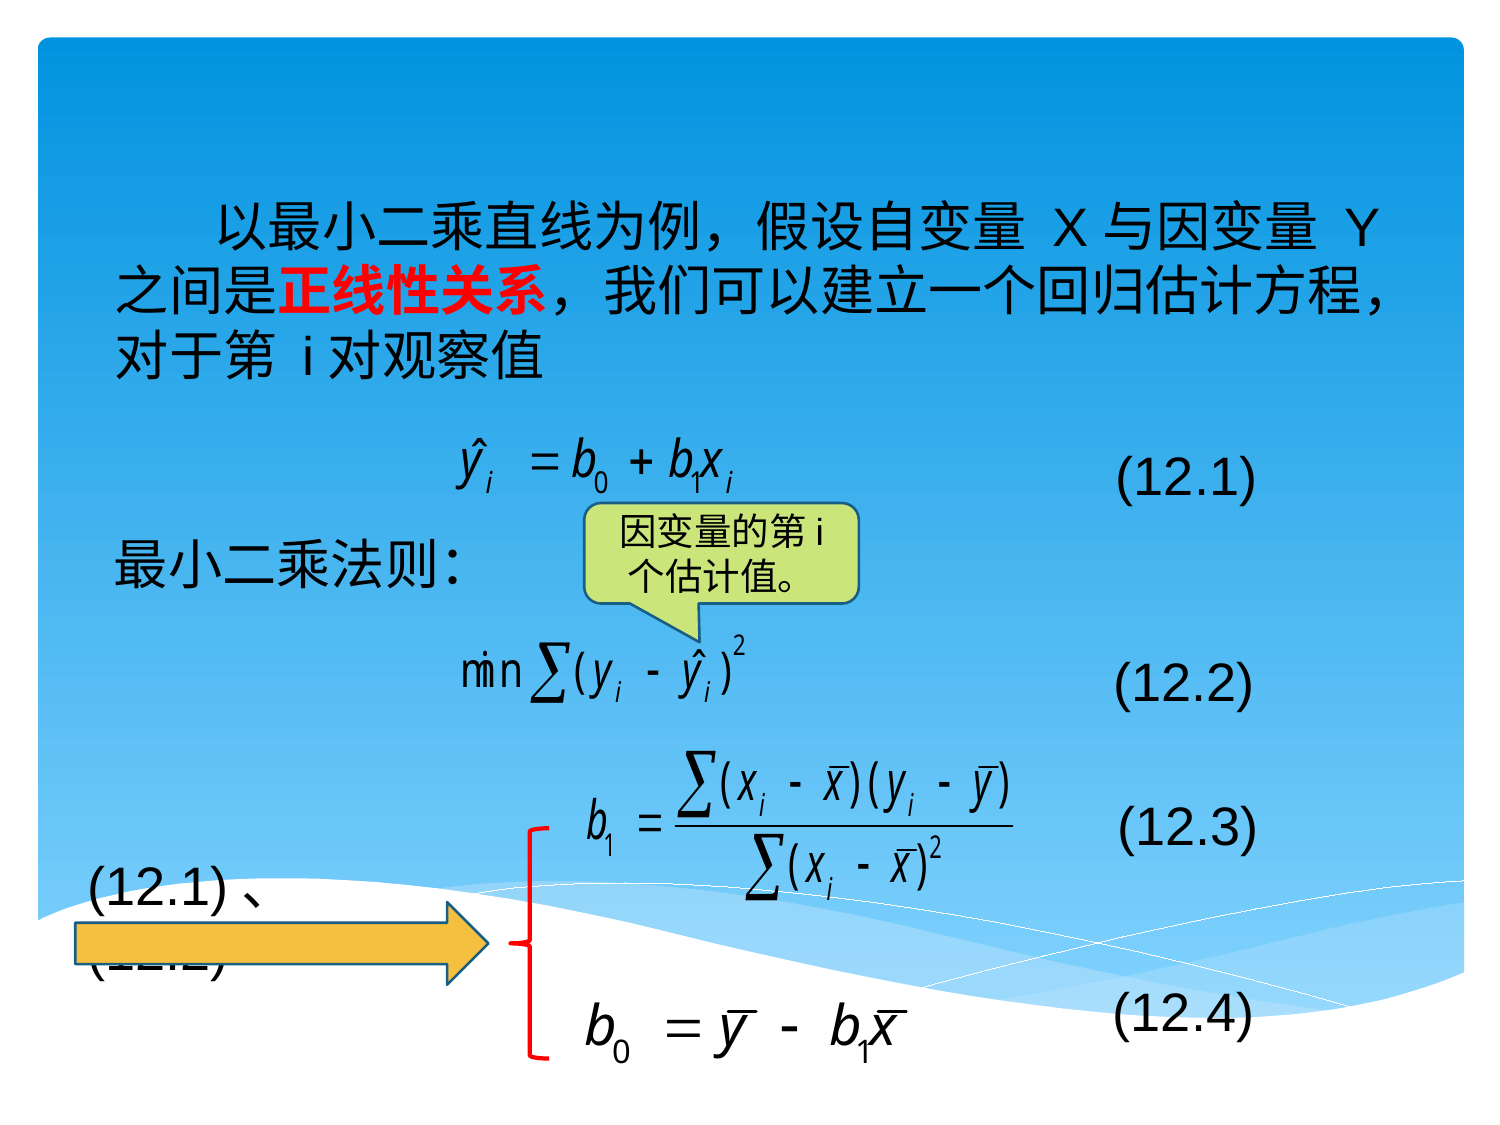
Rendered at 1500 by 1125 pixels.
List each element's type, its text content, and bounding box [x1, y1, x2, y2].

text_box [583, 739, 1021, 917]
text_box (12.1)、(12.2) [72, 844, 442, 903]
text_box 因变量的第i 个估计值。 [582, 501, 861, 619]
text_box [454, 621, 751, 717]
text_box 以最小二乘直线为例，假设自变量 X与因变量 Y之间是正线性关系，我们可以建立一个回归估计方程，对于第 i对观察值 [100, 184, 1400, 395]
text_box (12.2) [1098, 640, 1412, 729]
text_box (12.1) [1100, 434, 1414, 523]
text_box (12.3) [1102, 783, 1416, 873]
text_box (12.4) [1097, 969, 1411, 1059]
text_box [73, 900, 490, 986]
text_box 最小二乘法则： [99, 522, 509, 603]
text_box [509, 827, 550, 1060]
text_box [454, 420, 751, 504]
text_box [580, 984, 920, 1074]
